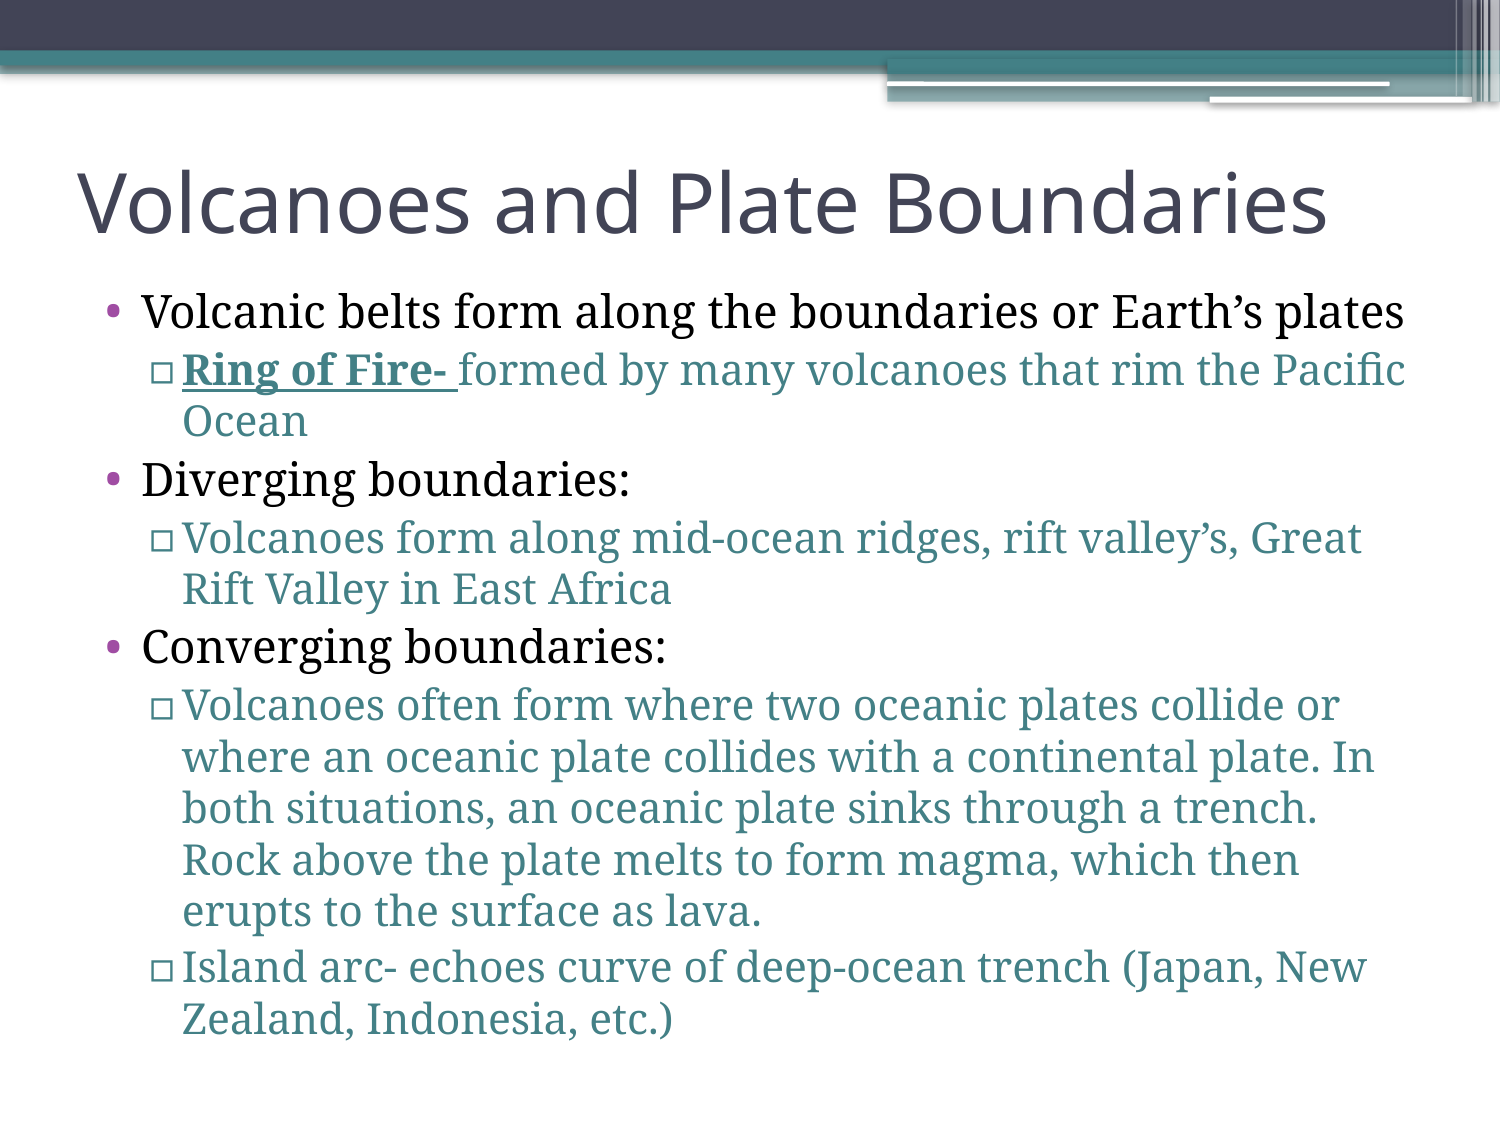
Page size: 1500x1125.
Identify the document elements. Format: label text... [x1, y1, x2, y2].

title Volcanoes and Plate Boundaries [62, 112, 1413, 288]
list Volcanic belts form along the boundaries or Earth’s plates Ring of Fire- formed by many volcanoes that rim the Pacific Ocean Diverging boundaries: Volcanoes form along mid-ocean ridges, rift valley’s, Great Rift Valley in East Africa Converging boundaries: Volcanoes often form where two oceanic plates collide or where an oceanic plate collides with a continental plate. In both situations, an oceanic plate sinks through a trench. Rock above the plate melts to form magma, which then erupts to the surface as lava. Island arc- echoes curve of deep-ocean trench (Japan, New Zealand, Indonesia, etc.) [75, 275, 1425, 1079]
